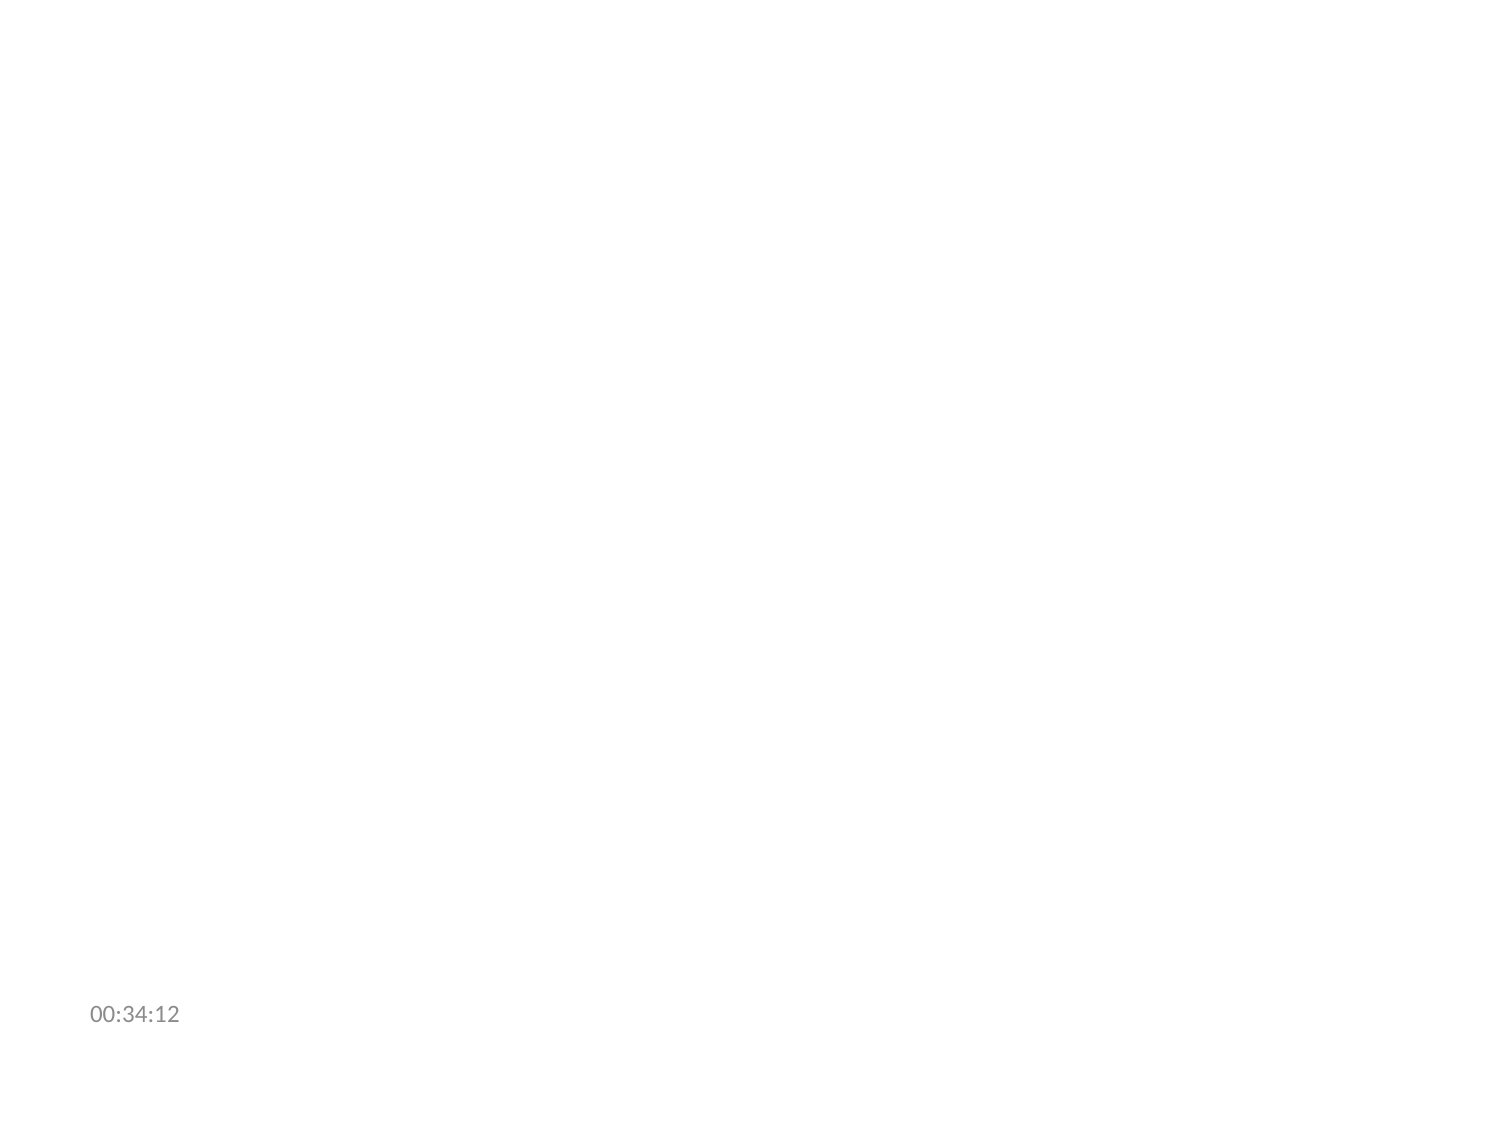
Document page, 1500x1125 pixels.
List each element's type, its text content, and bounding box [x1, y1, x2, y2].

text_box 15:35:09 [75, 982, 425, 1043]
